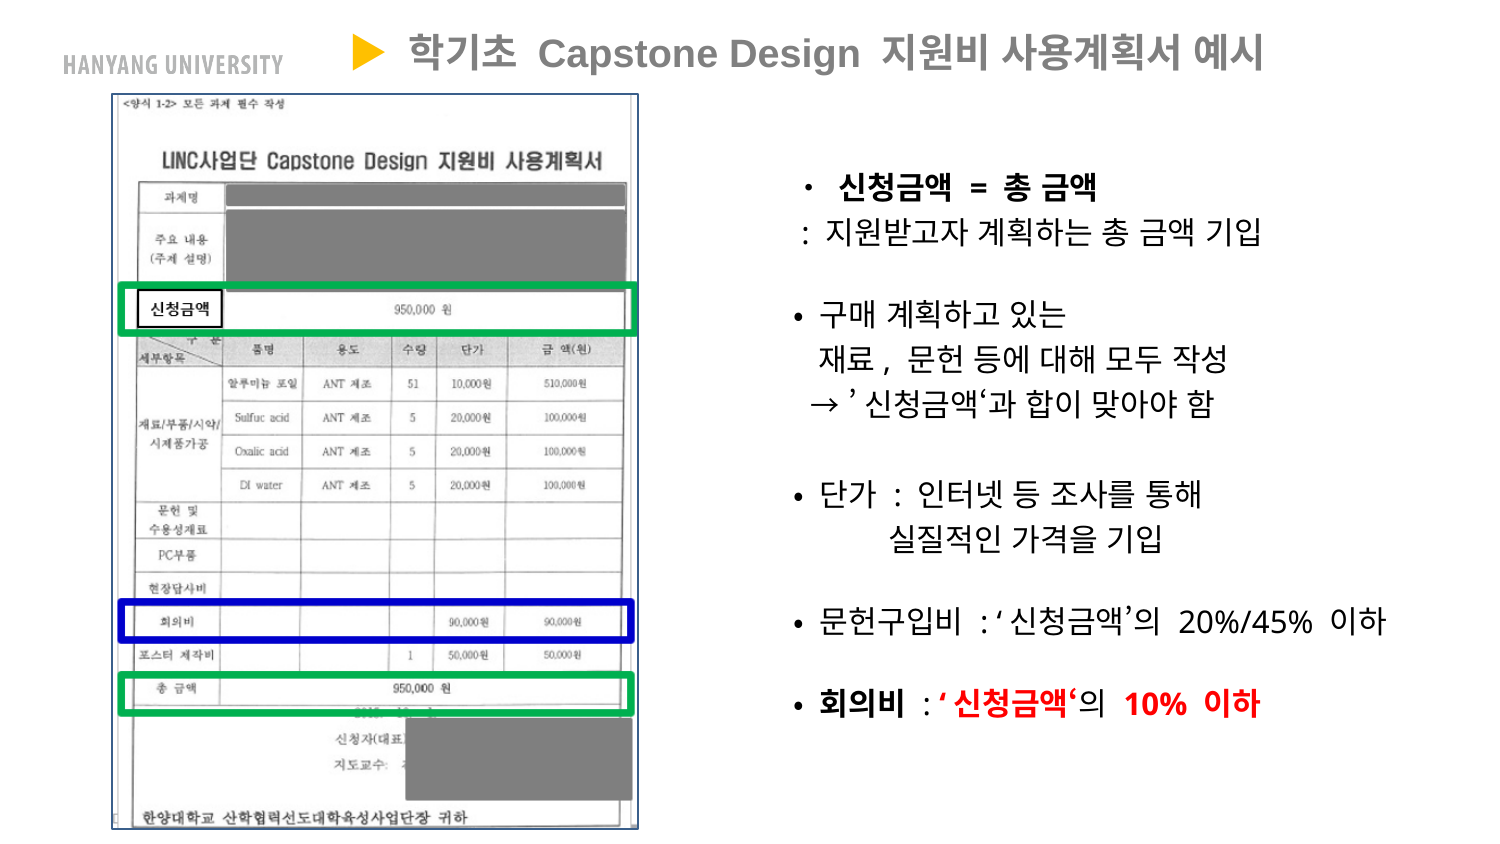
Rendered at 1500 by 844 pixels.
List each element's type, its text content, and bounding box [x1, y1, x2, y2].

text_box • 신청금액 = 총 금액 : 지원받고자 계획하는 총 금액 기입 • 구매 계획하고 있는 재료, 문헌 등에 대해 모두 작성 → ’신청금액‘과 합이 맞아야 함 • 단가 : 인터넷 등 조사를 통해 실질적인 가격을 기입 • 문헌구입비 : ‘신청금액’의 20%/45% 이하 • 회의비 : ‘신청금액‘의 10% 이하 [778, 153, 1403, 730]
text_box ▶ 학기초 Capstone Design 지원비 사용계획서 예시 [334, 20, 1282, 83]
picture [111, 93, 639, 830]
picture [64, 55, 283, 74]
